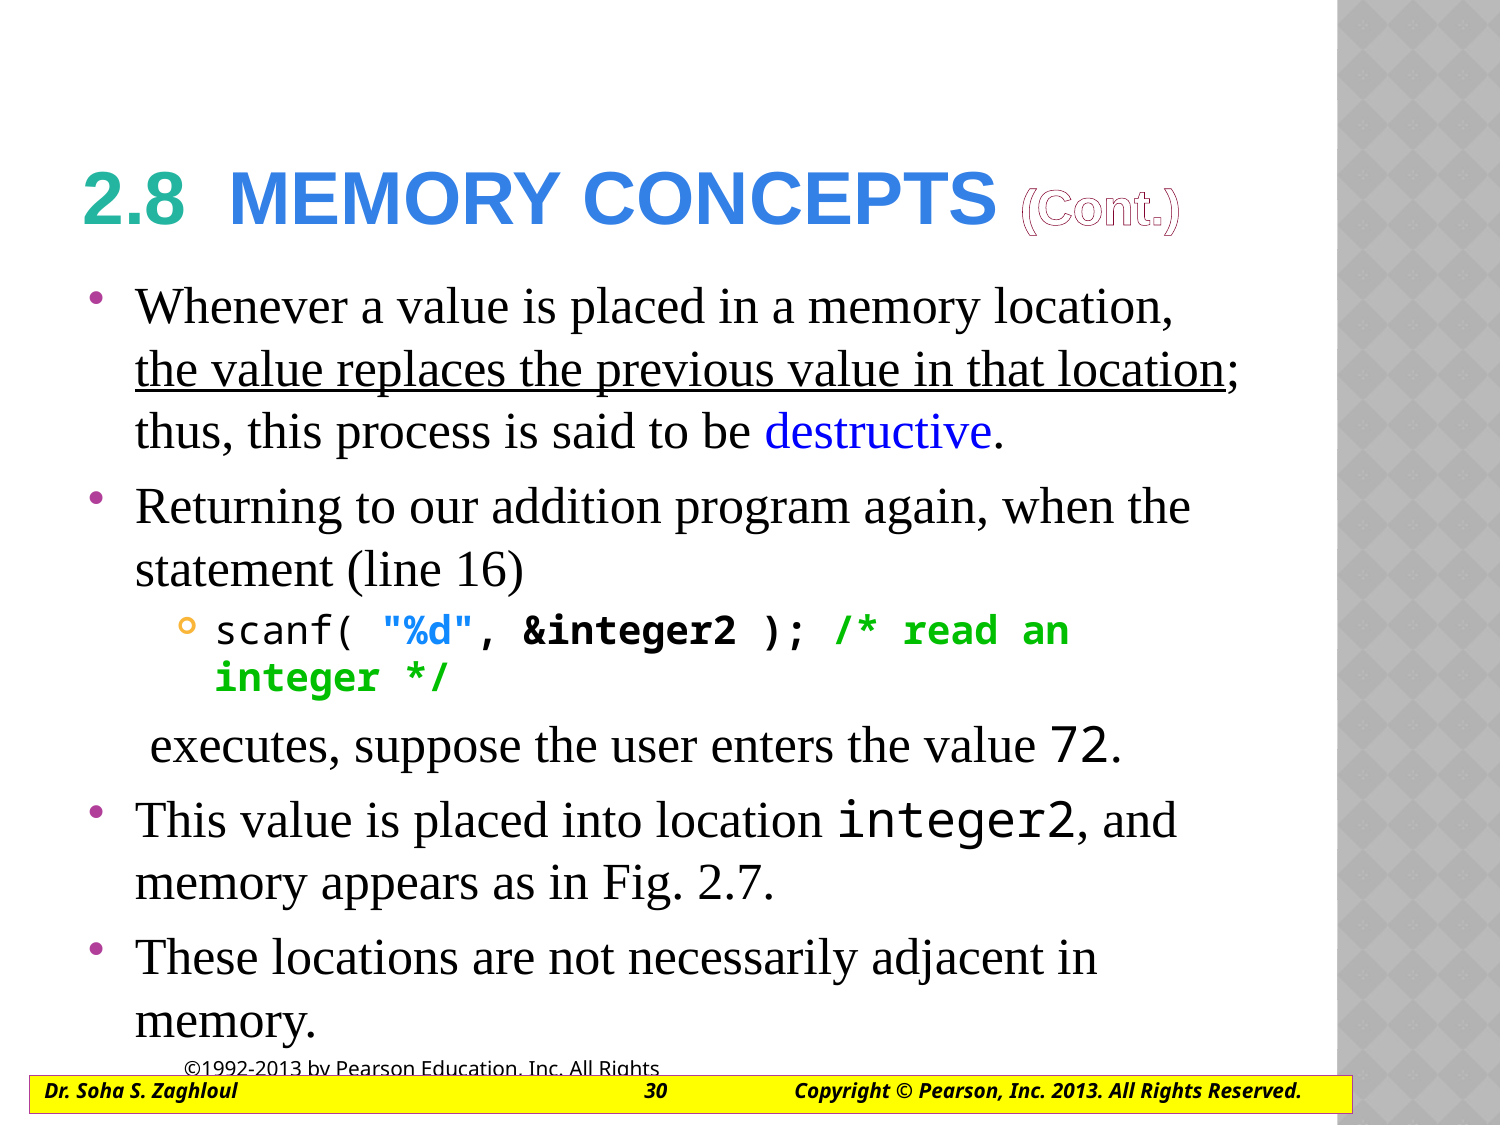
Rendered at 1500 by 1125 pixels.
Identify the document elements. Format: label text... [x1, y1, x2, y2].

text_box Dr. Soha S. Zaghloul 30 Copyright © Pearson, Inc. 2013. All Rights Reserved. [29, 1075, 1353, 1114]
list Whenever a value is placed in a memory location, the value replaces the previous value in that location; thus, this process is said to be destructive. Returning to our addition program again, when the statement (line 16) scanf( "%d", &integer2 ); /* read an integer */ executes, suppose the user enters the value 72. This value is placed into location integer2, and memory appears as in Fig. 2.7. These locations are not necessarily adjacent in memory. [75, 264, 1263, 1059]
title 2.8 Memory Concepts (Cont.) [75, 52, 1263, 240]
